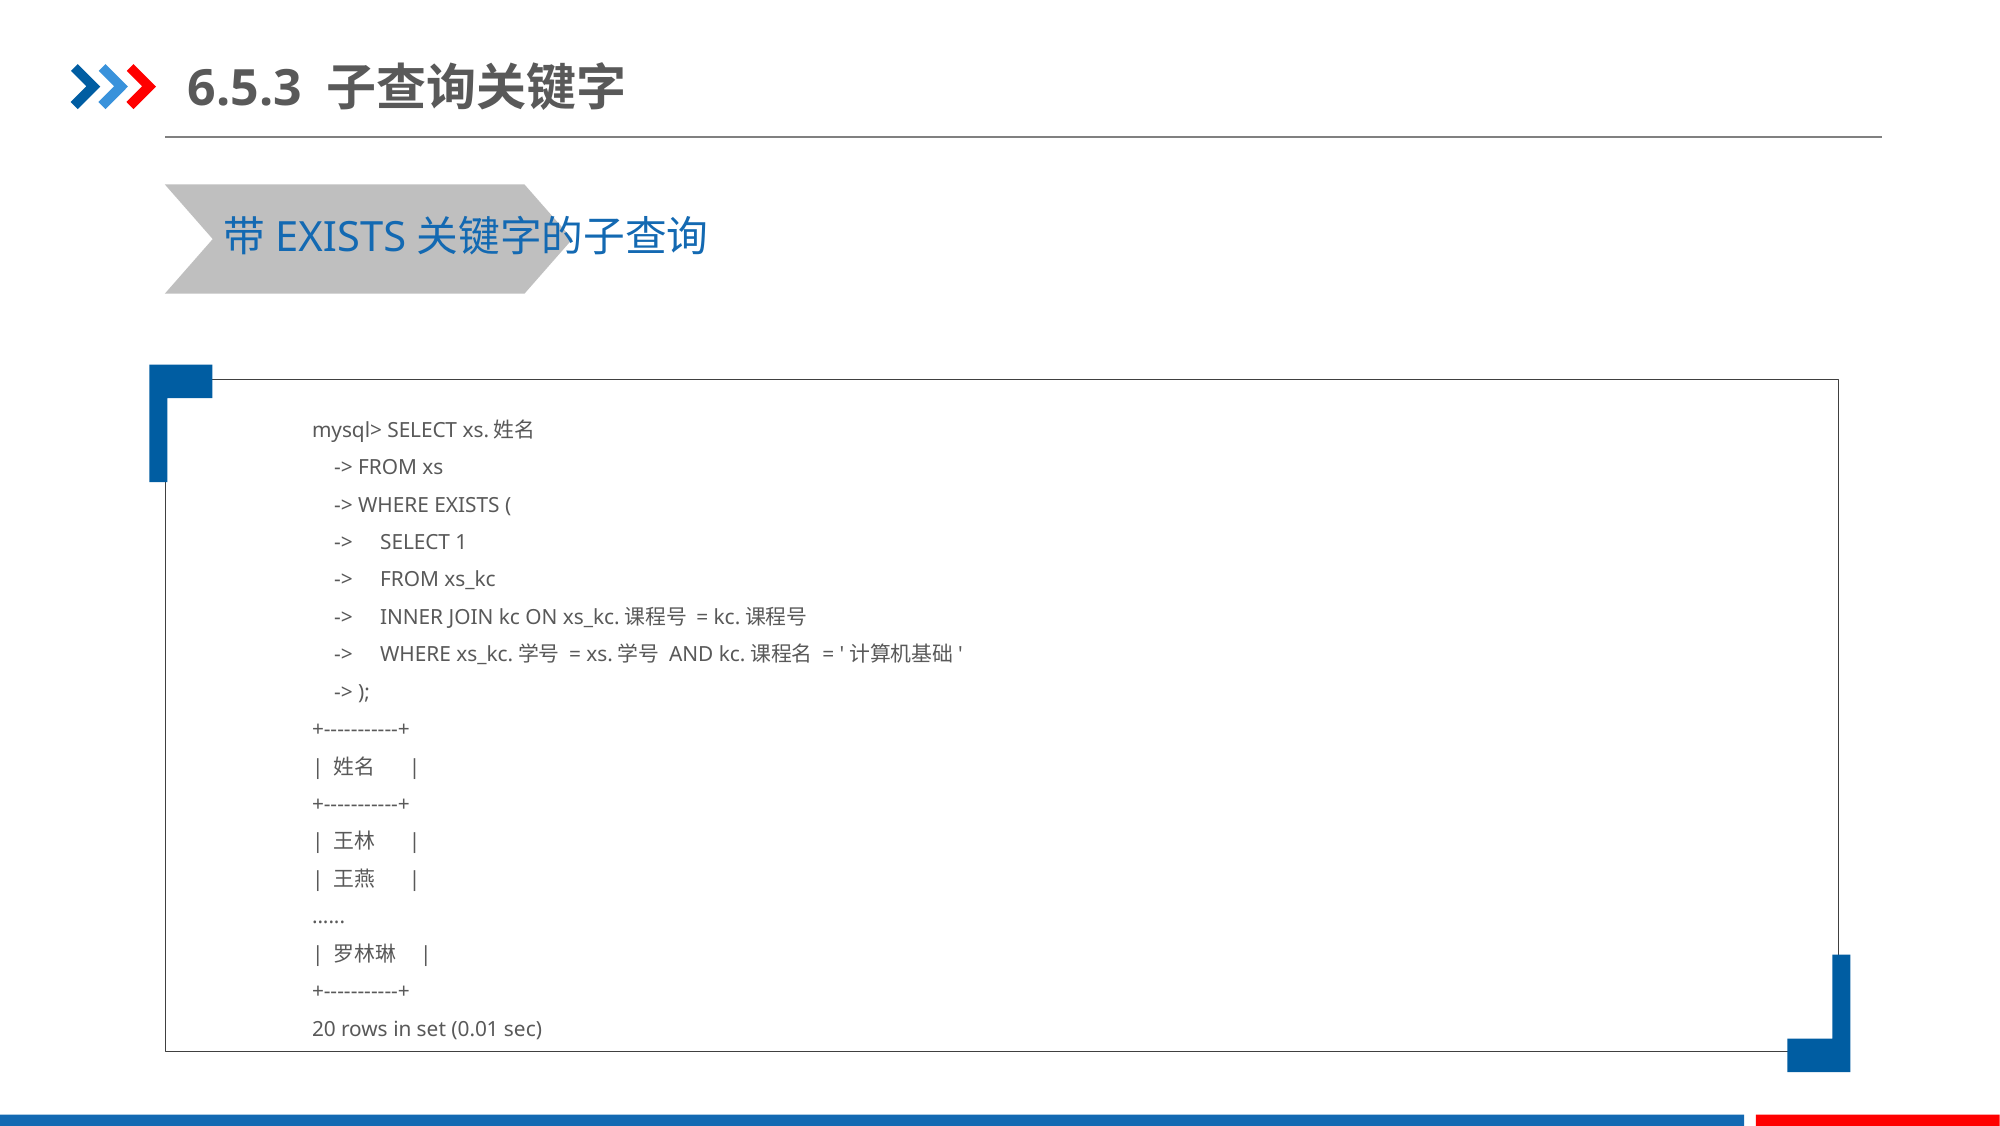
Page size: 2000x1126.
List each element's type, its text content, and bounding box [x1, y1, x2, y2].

text_box 6.5.3 子查询关键字 [187, 43, 827, 127]
text_box [163, 378, 1841, 1053]
text_box [1785, 953, 1852, 1074]
text_box [164, 184, 540, 234]
text_box 带EXISTS关键字的子查询 [208, 202, 724, 267]
text_box [164, 244, 548, 294]
text_box [147, 363, 215, 484]
